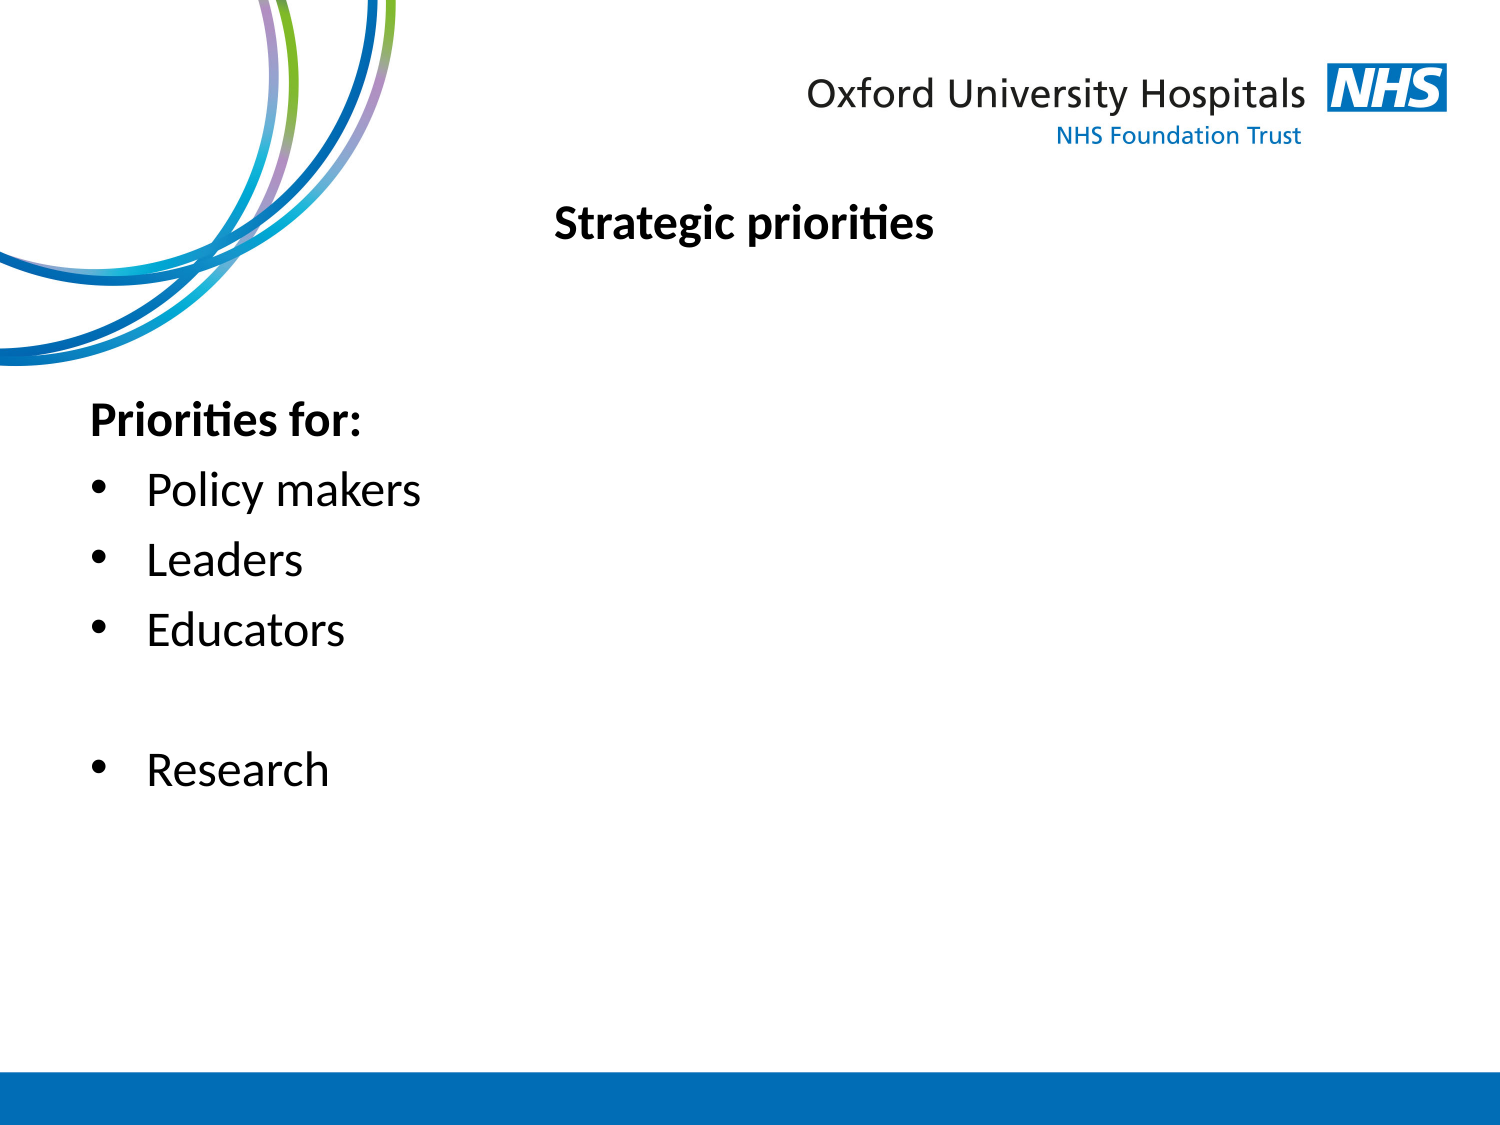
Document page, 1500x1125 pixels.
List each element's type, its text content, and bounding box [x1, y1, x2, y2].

picture [0, 0, 1500, 1125]
title Strategic priorities [75, 151, 1425, 289]
list Priorities for: Policy makers Leaders Educators Research [75, 378, 1425, 1005]
